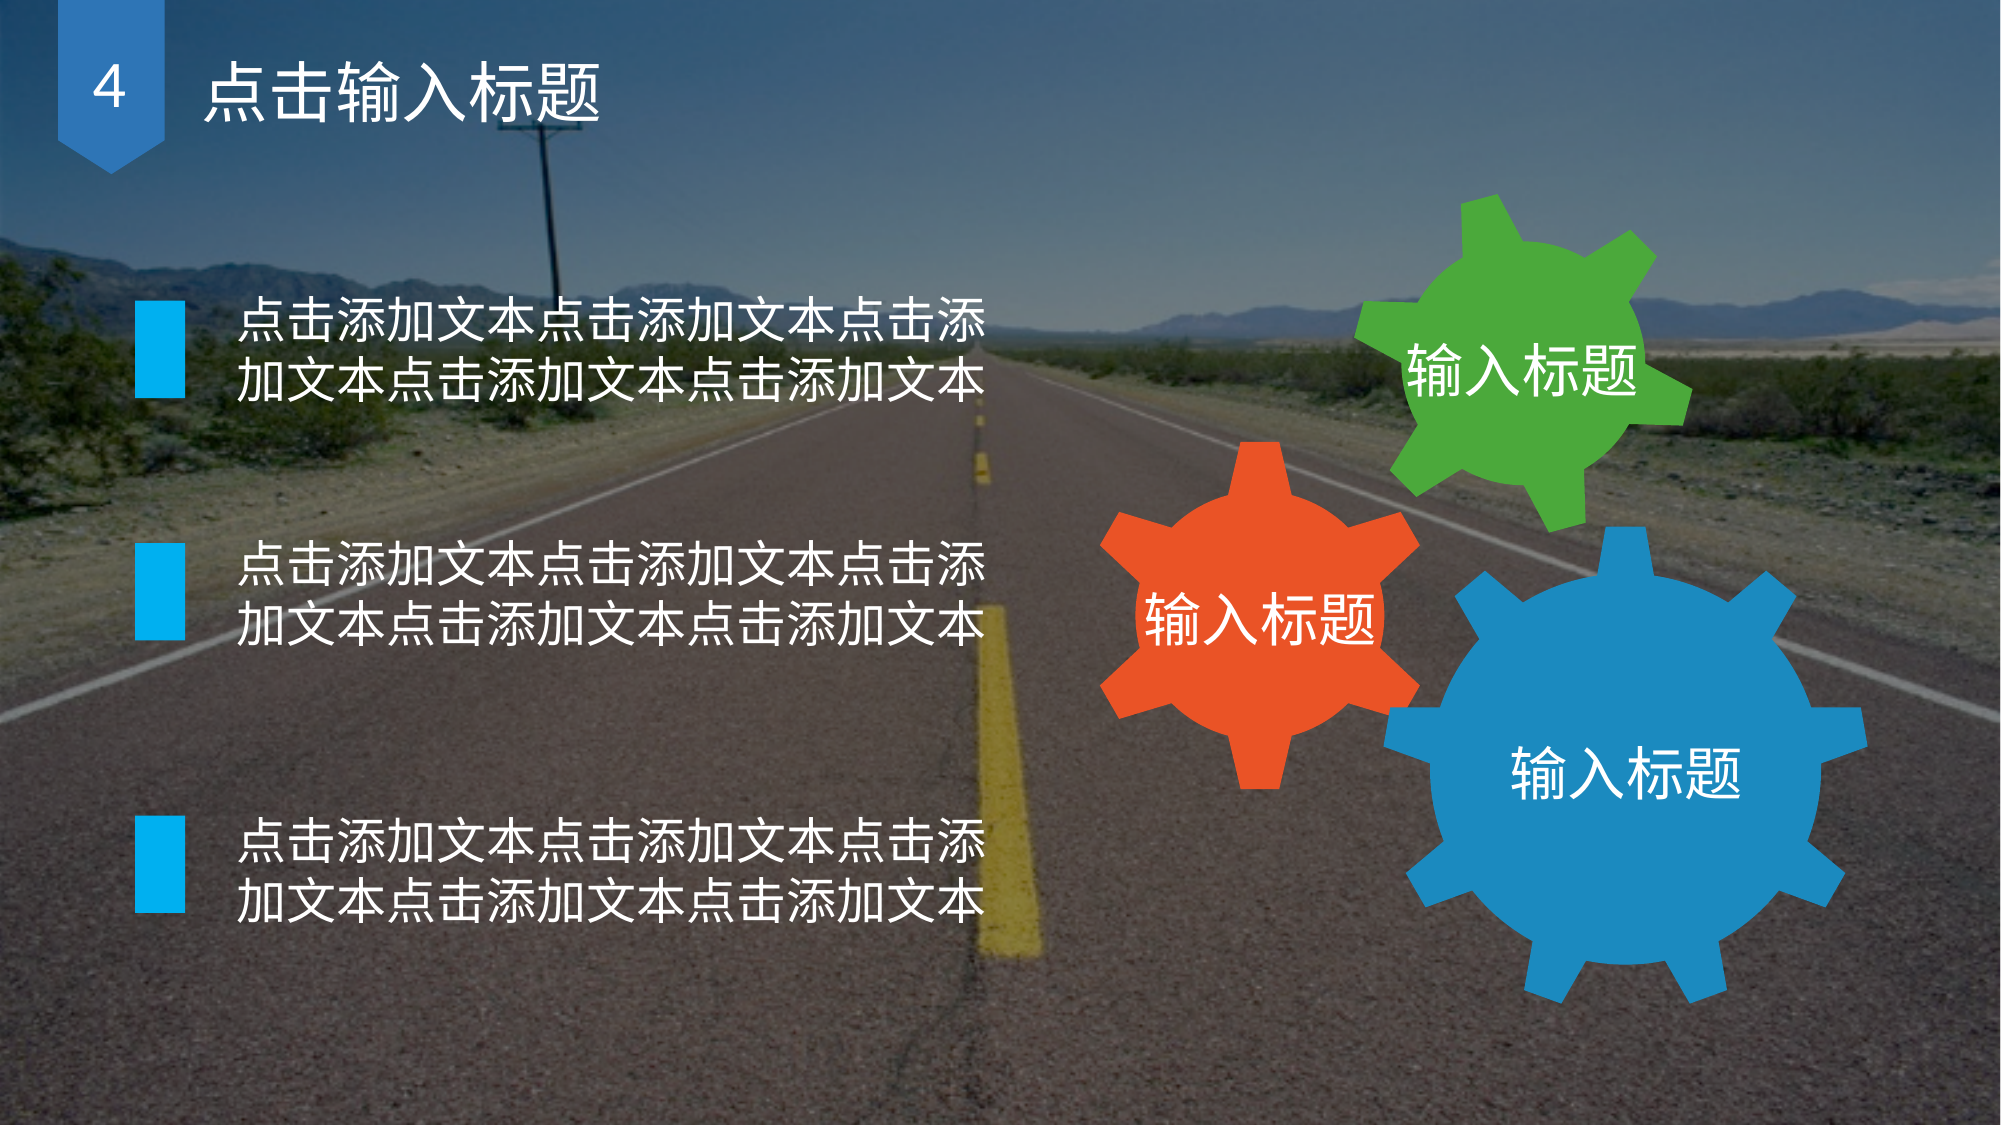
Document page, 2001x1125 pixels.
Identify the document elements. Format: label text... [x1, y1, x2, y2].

text_box [134, 300, 186, 399]
text_box 点击输入标题 [186, 43, 673, 138]
text_box [1352, 192, 1659, 359]
picture [0, 0, 2001, 1125]
text_box 点击添加文本点击添加文本点击添加文本点击添加文本点击添加文本 [221, 802, 1010, 938]
text_box 输入标题 [1495, 729, 1813, 815]
text_box [1382, 525, 1869, 1005]
text_box 点击添加文本点击添加文本点击添加文本点击添加文本点击添加文本 [221, 281, 1010, 416]
text_box [57, 0, 166, 176]
text_box 输入标题 [1128, 575, 1447, 661]
text_box [1098, 657, 1422, 791]
text_box [1098, 440, 1422, 575]
text_box [134, 542, 186, 641]
text_box [1388, 412, 1688, 534]
text_box 点击添加文本点击添加文本点击添加文本点击添加文本点击添加文本 [221, 525, 1010, 660]
text_box 输入标题 [1390, 327, 1709, 412]
text_box [134, 815, 186, 914]
text_box 4 [77, 33, 184, 129]
